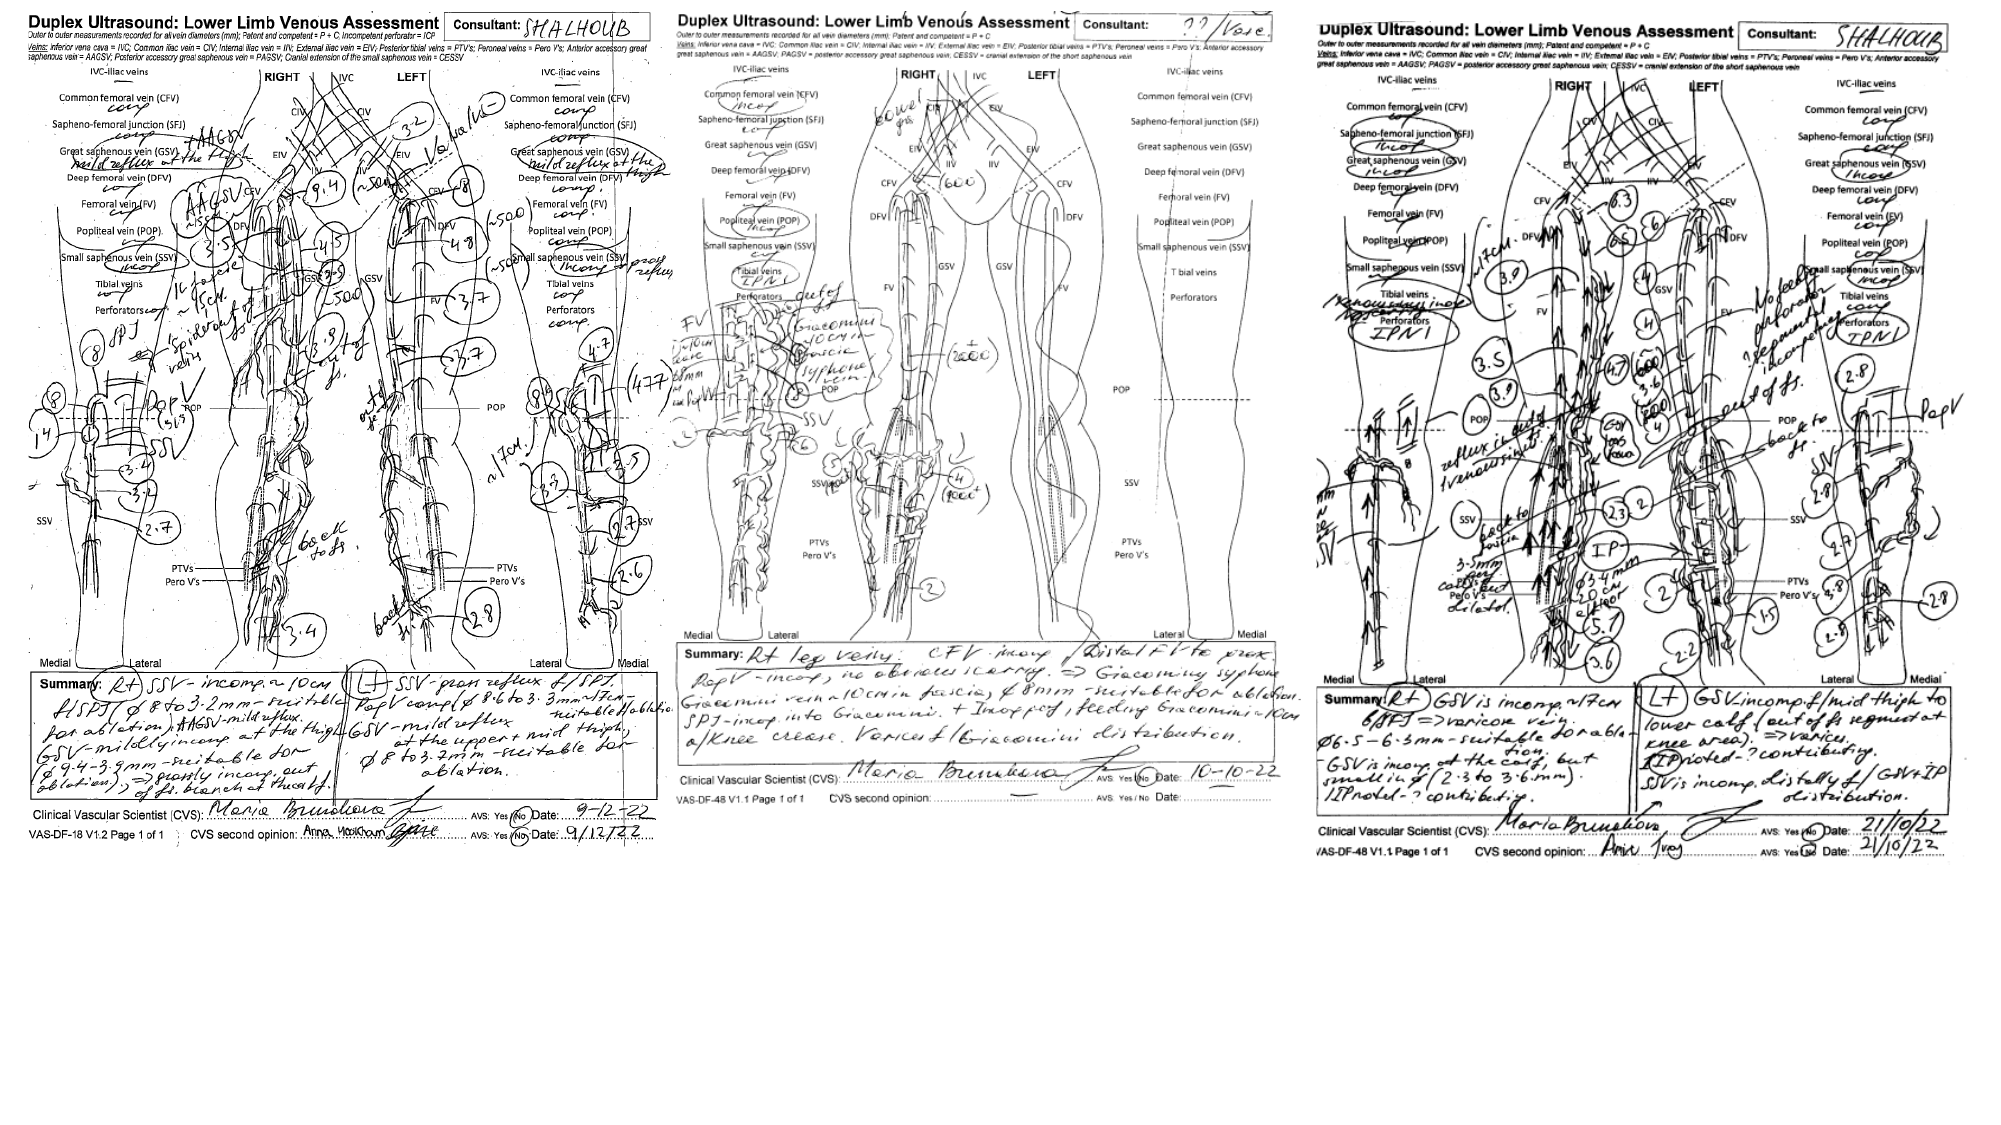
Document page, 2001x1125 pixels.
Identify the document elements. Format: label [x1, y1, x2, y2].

picture [1316, 21, 1968, 871]
picture [28, 11, 1309, 846]
